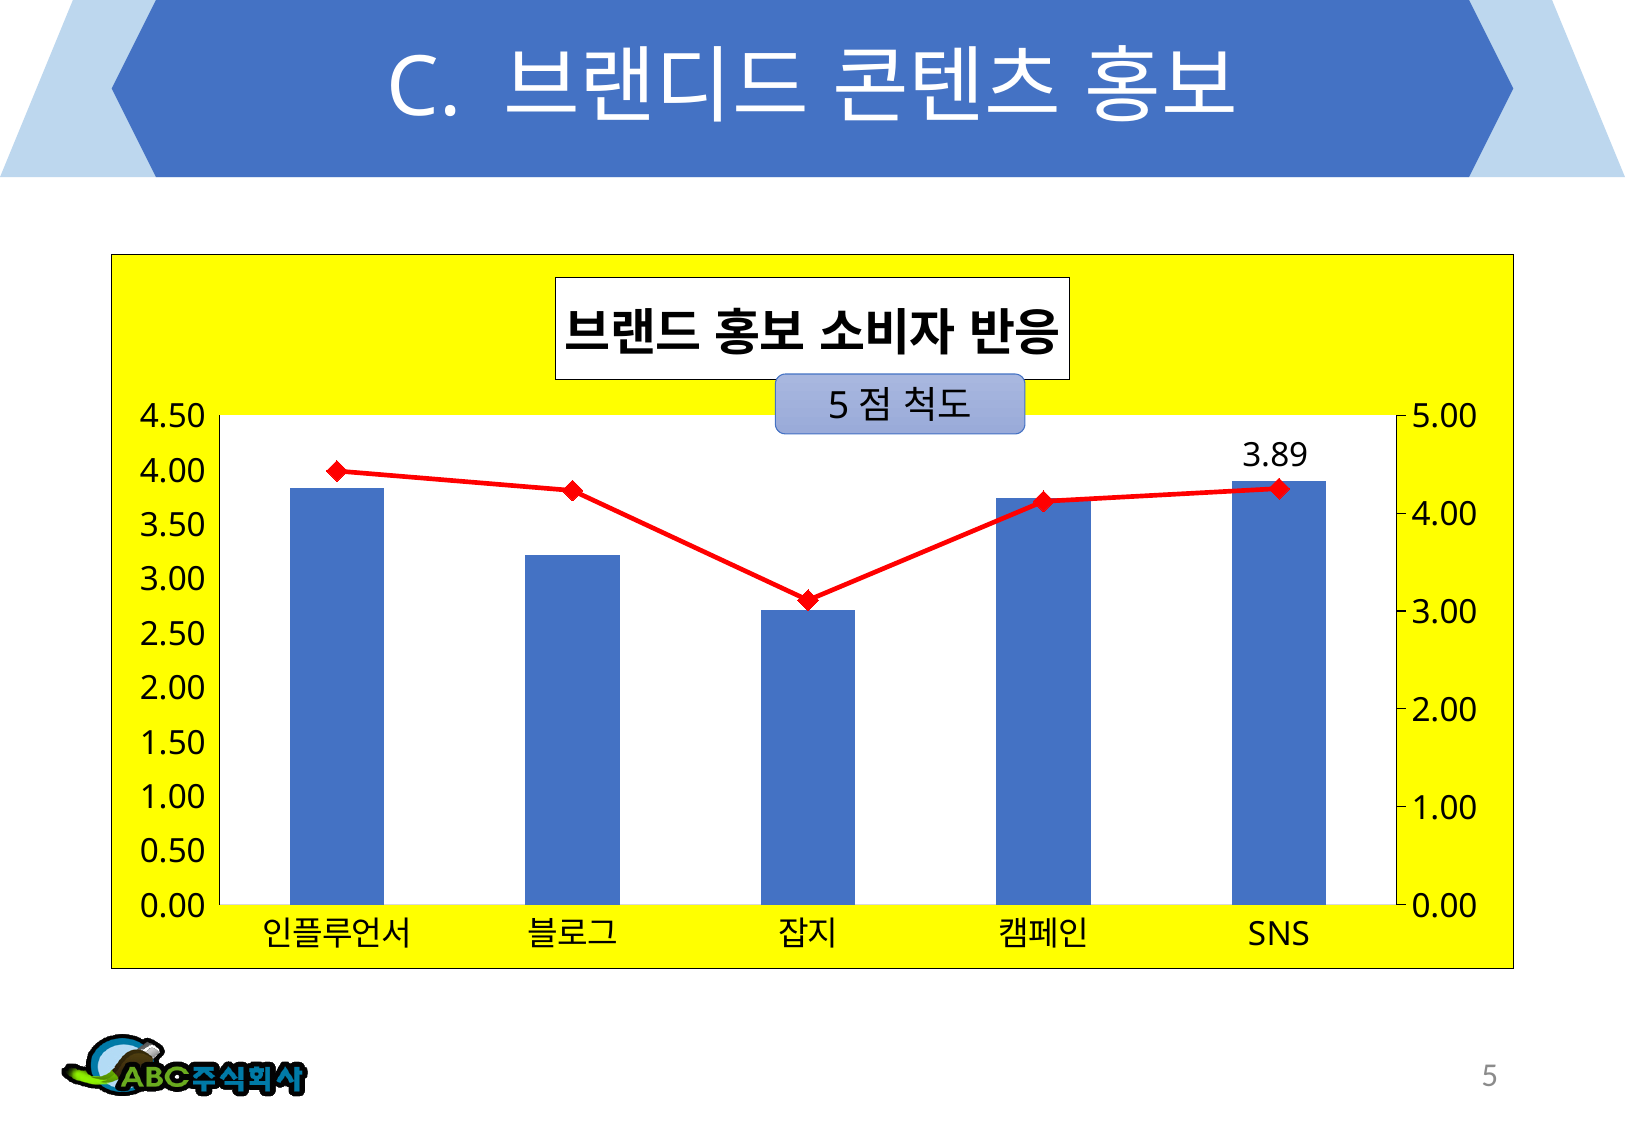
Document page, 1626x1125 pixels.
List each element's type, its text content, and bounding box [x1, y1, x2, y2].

chart [111, 254, 1514, 969]
slide_number 5 [1147, 1042, 1514, 1103]
picture [50, 1027, 315, 1101]
title C. 브랜디드 콘텐츠 홍보 [0, 0, 1625, 178]
